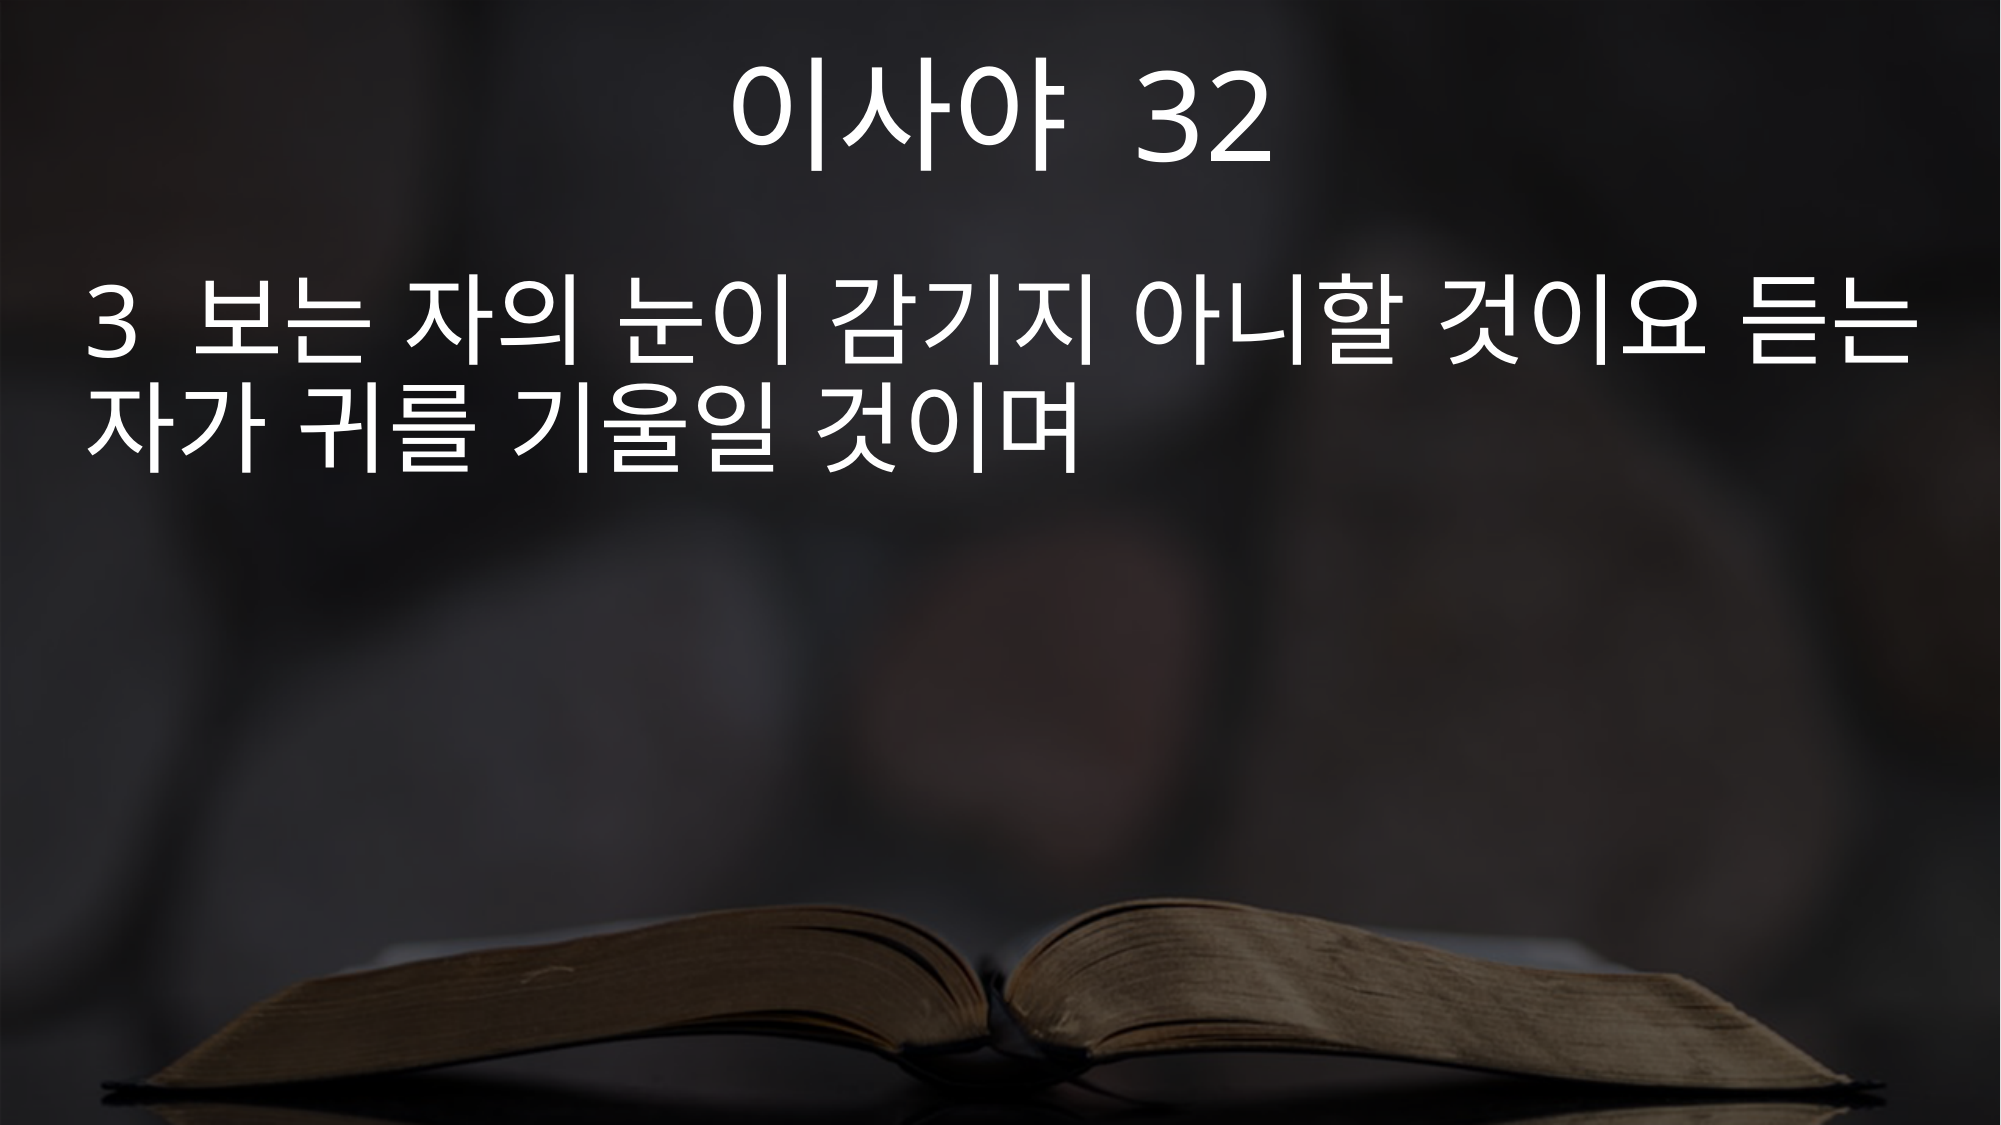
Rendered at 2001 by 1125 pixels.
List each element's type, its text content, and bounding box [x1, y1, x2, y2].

footer 이사야 32 [0, 32, 2000, 192]
picture [0, 0, 2001, 1125]
list 3 보는 자의 눈이 감기지 아니할 것이요 듣는 자가 귀를 기울일 것이며 [69, 263, 1953, 423]
